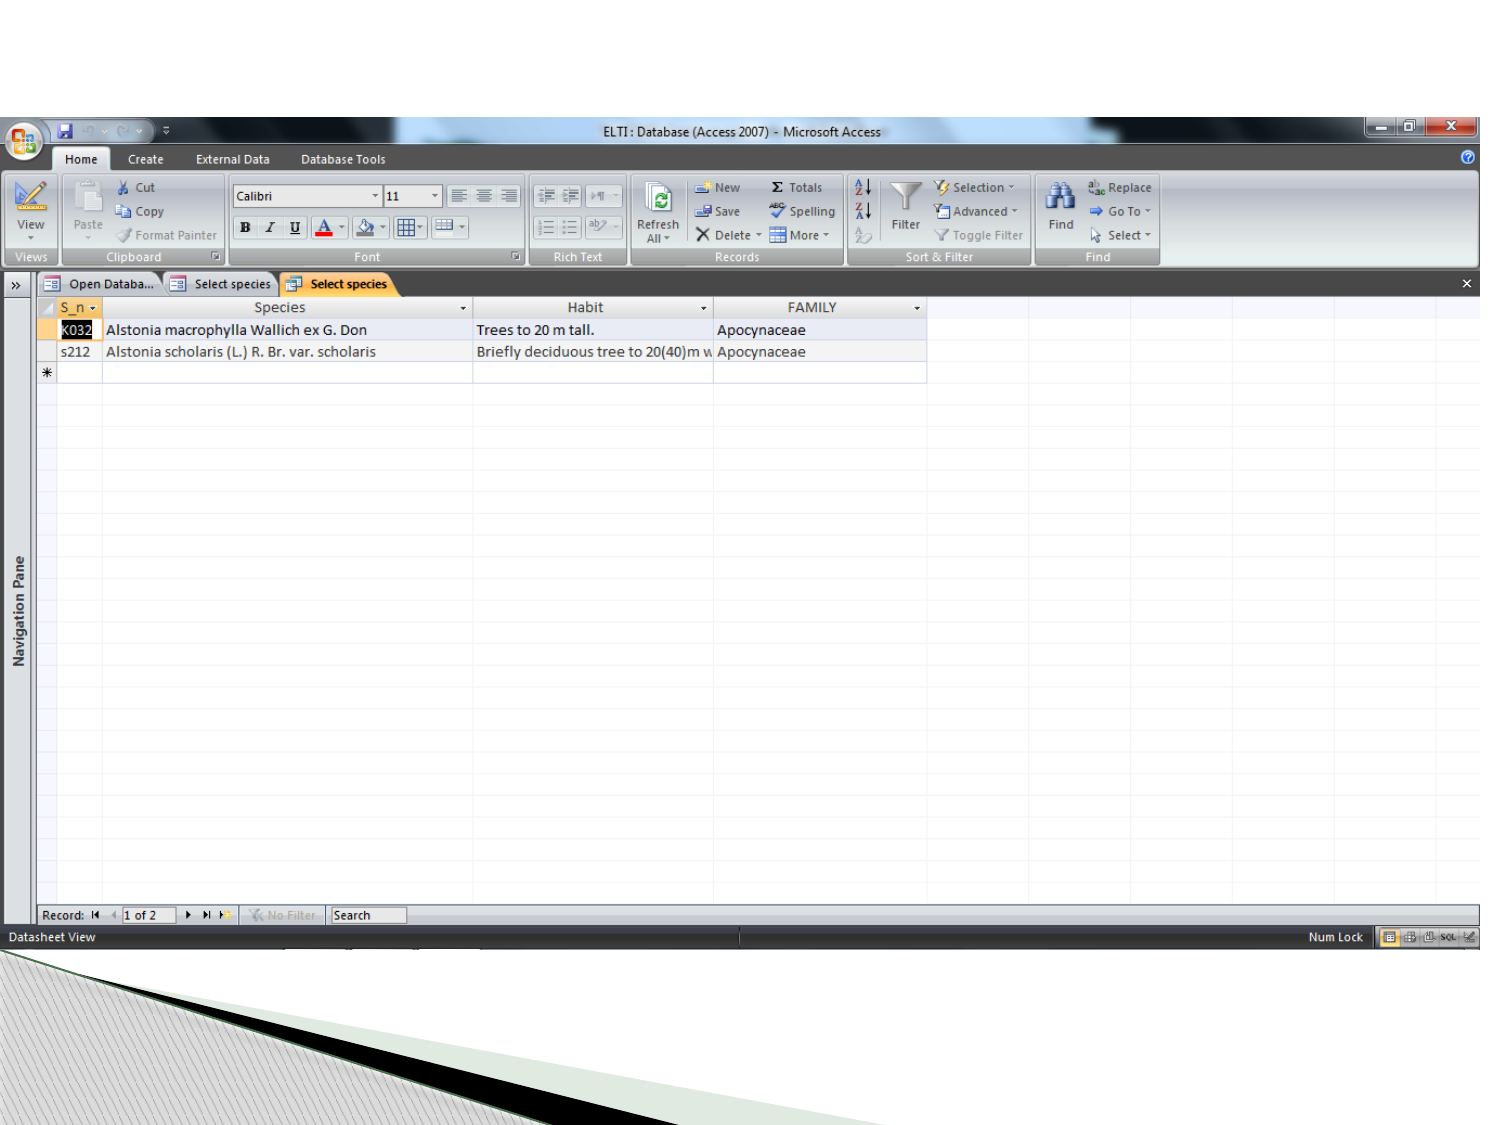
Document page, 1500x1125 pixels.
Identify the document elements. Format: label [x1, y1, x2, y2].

picture [0, 116, 1481, 950]
